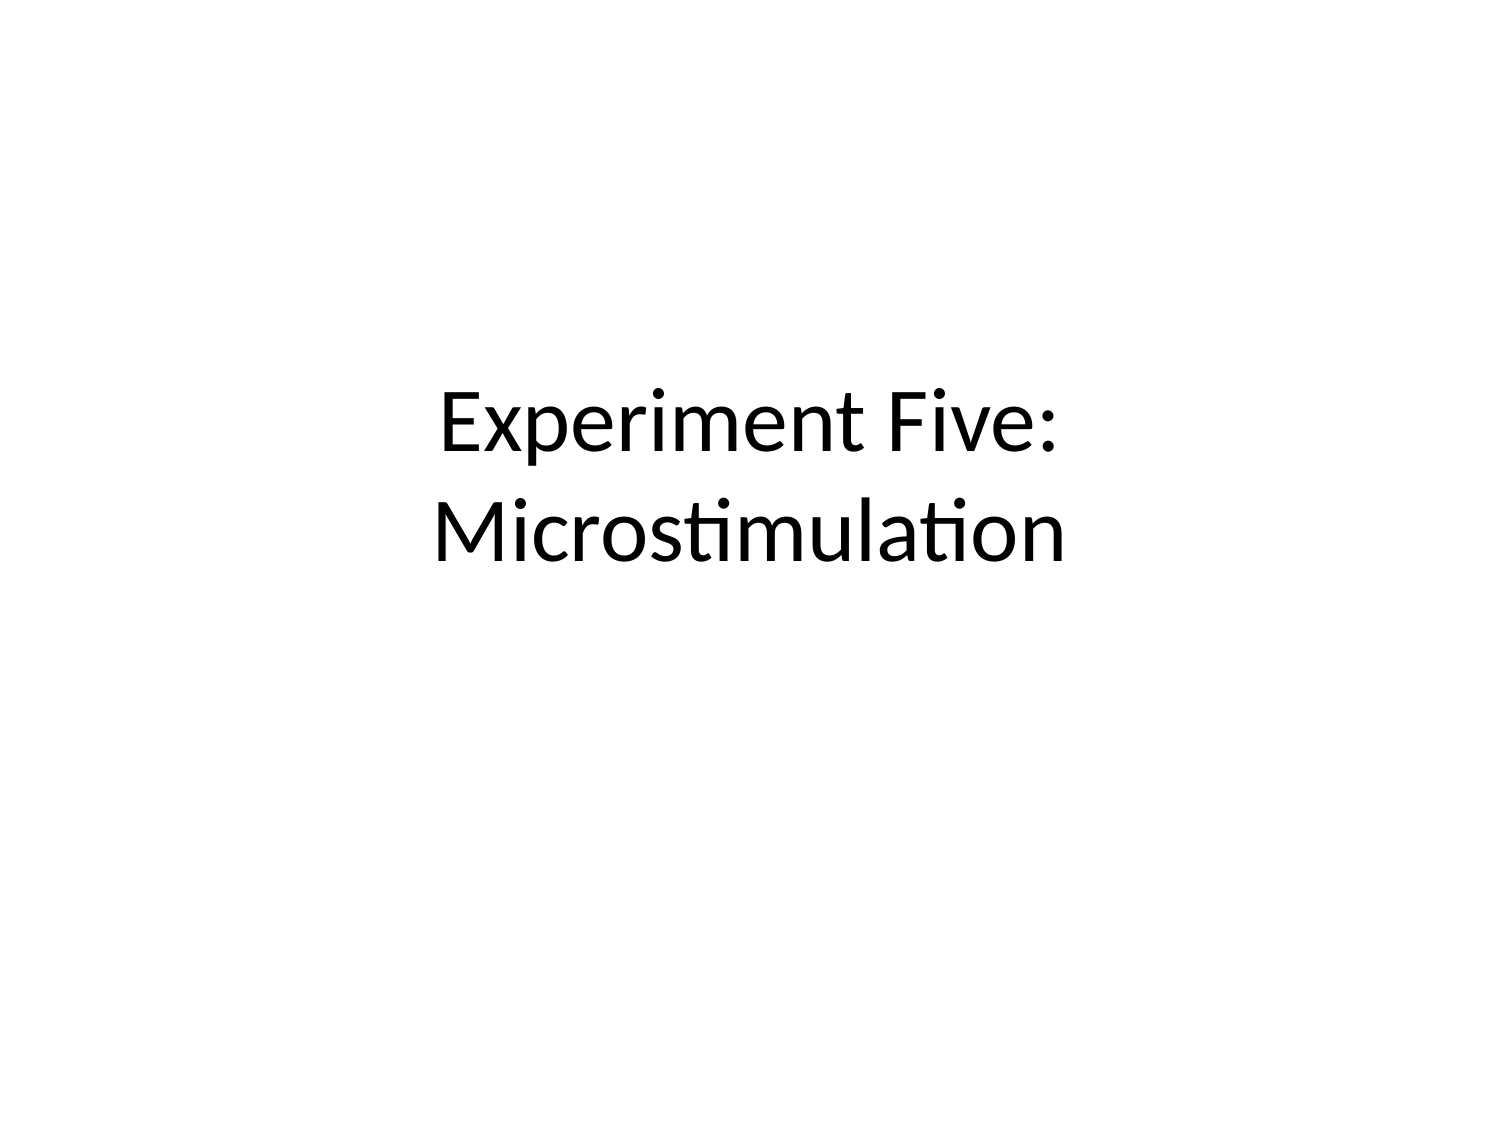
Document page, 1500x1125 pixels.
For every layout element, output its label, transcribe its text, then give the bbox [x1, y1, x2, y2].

title Experiment Five: Microstimulation [112, 349, 1388, 591]
